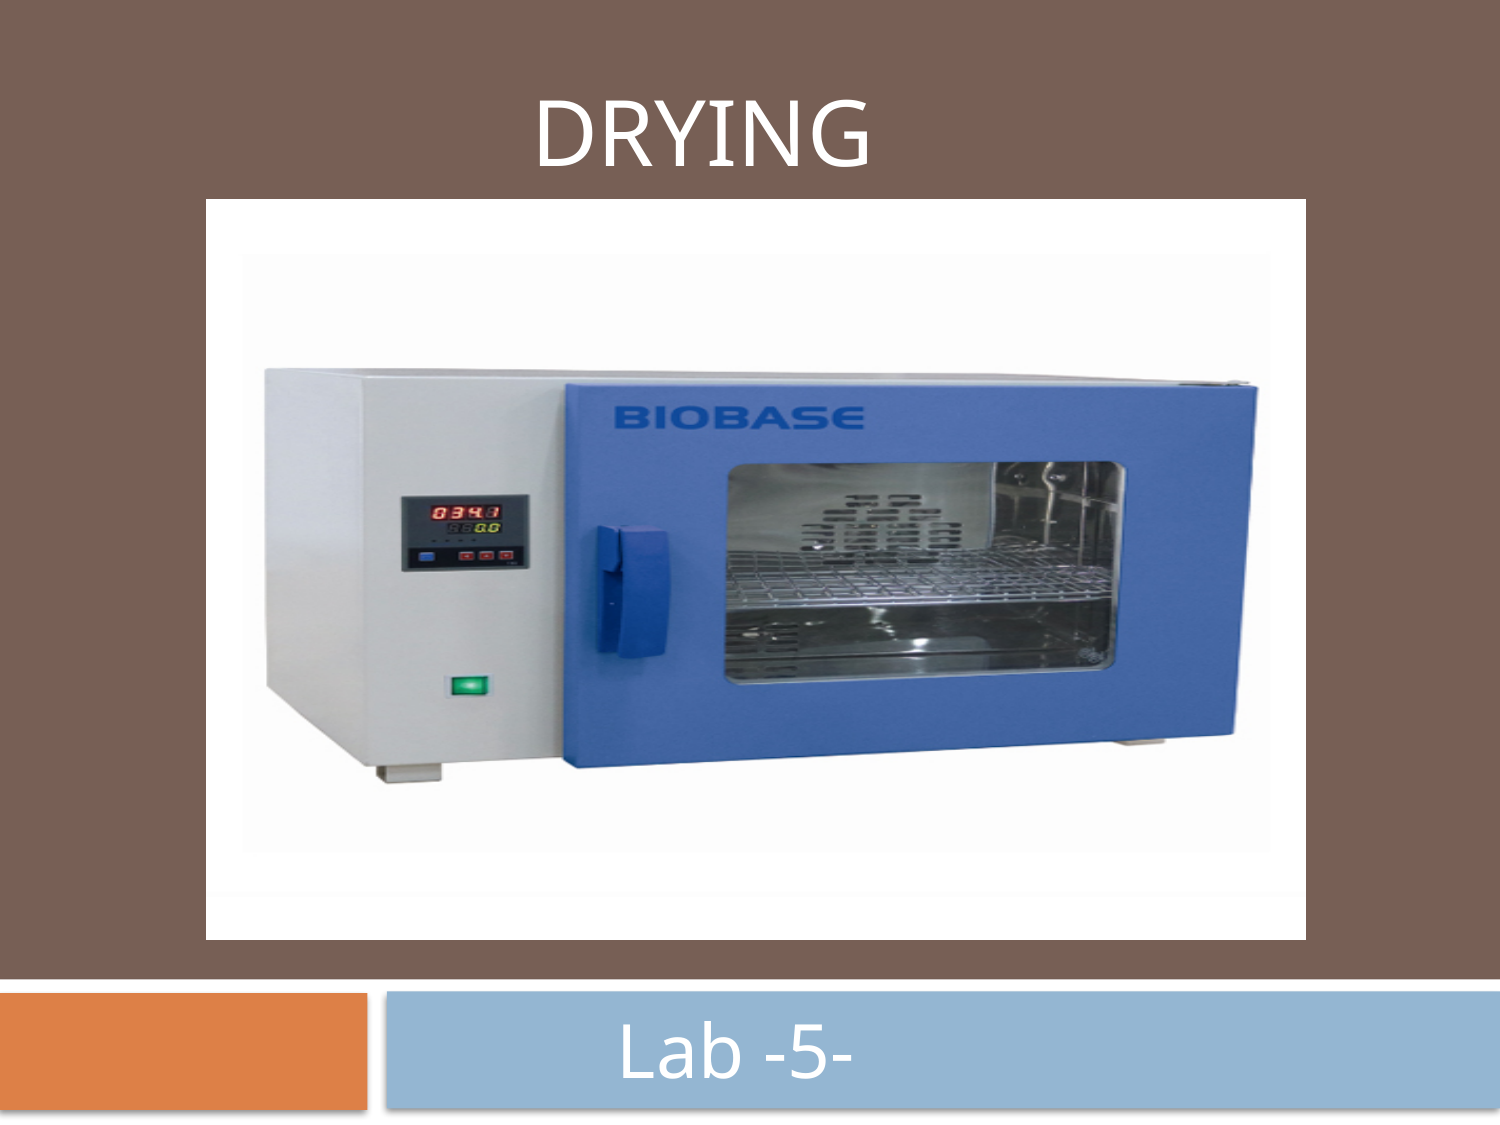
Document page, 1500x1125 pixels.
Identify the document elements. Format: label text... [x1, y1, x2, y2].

subtitle Lab -5- [387, 992, 1488, 1105]
text_box DRYING [383, 67, 1022, 192]
picture [206, 199, 1306, 940]
title [100, 0, 1450, 963]
